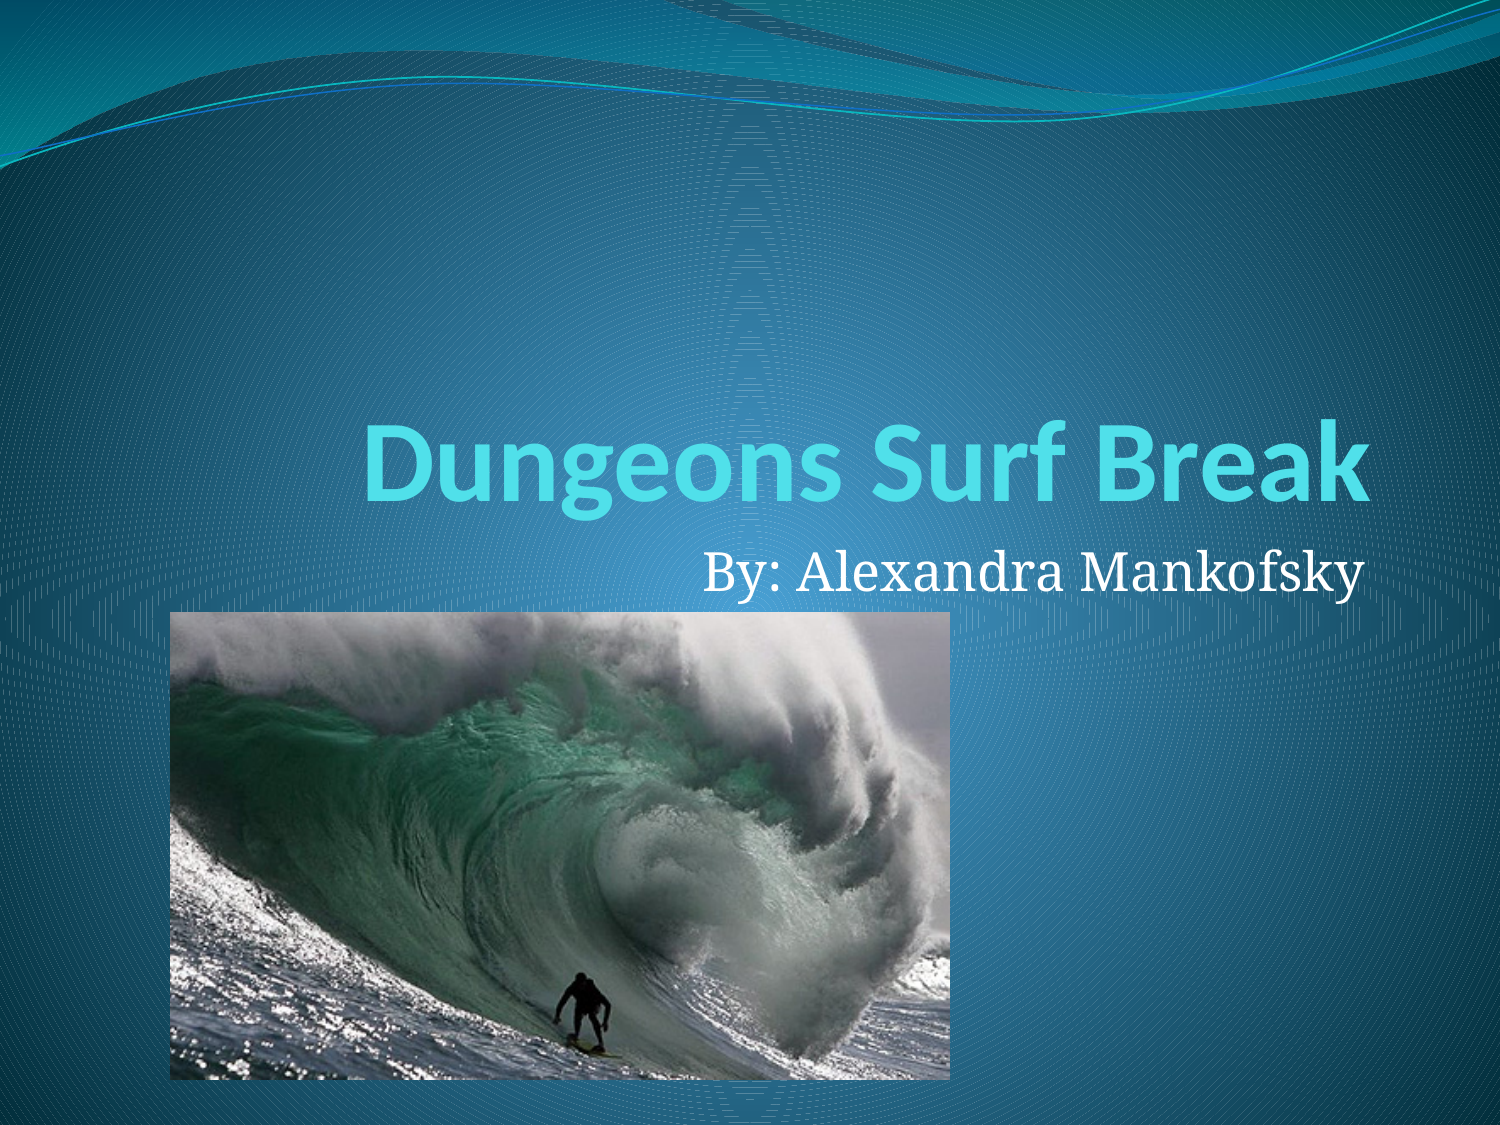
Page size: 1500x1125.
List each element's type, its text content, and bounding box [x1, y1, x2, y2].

subtitle By: Alexandra Mankofsky [87, 529, 1376, 818]
picture [170, 612, 951, 1081]
title Dungeons Surf Break [87, 224, 1376, 525]
